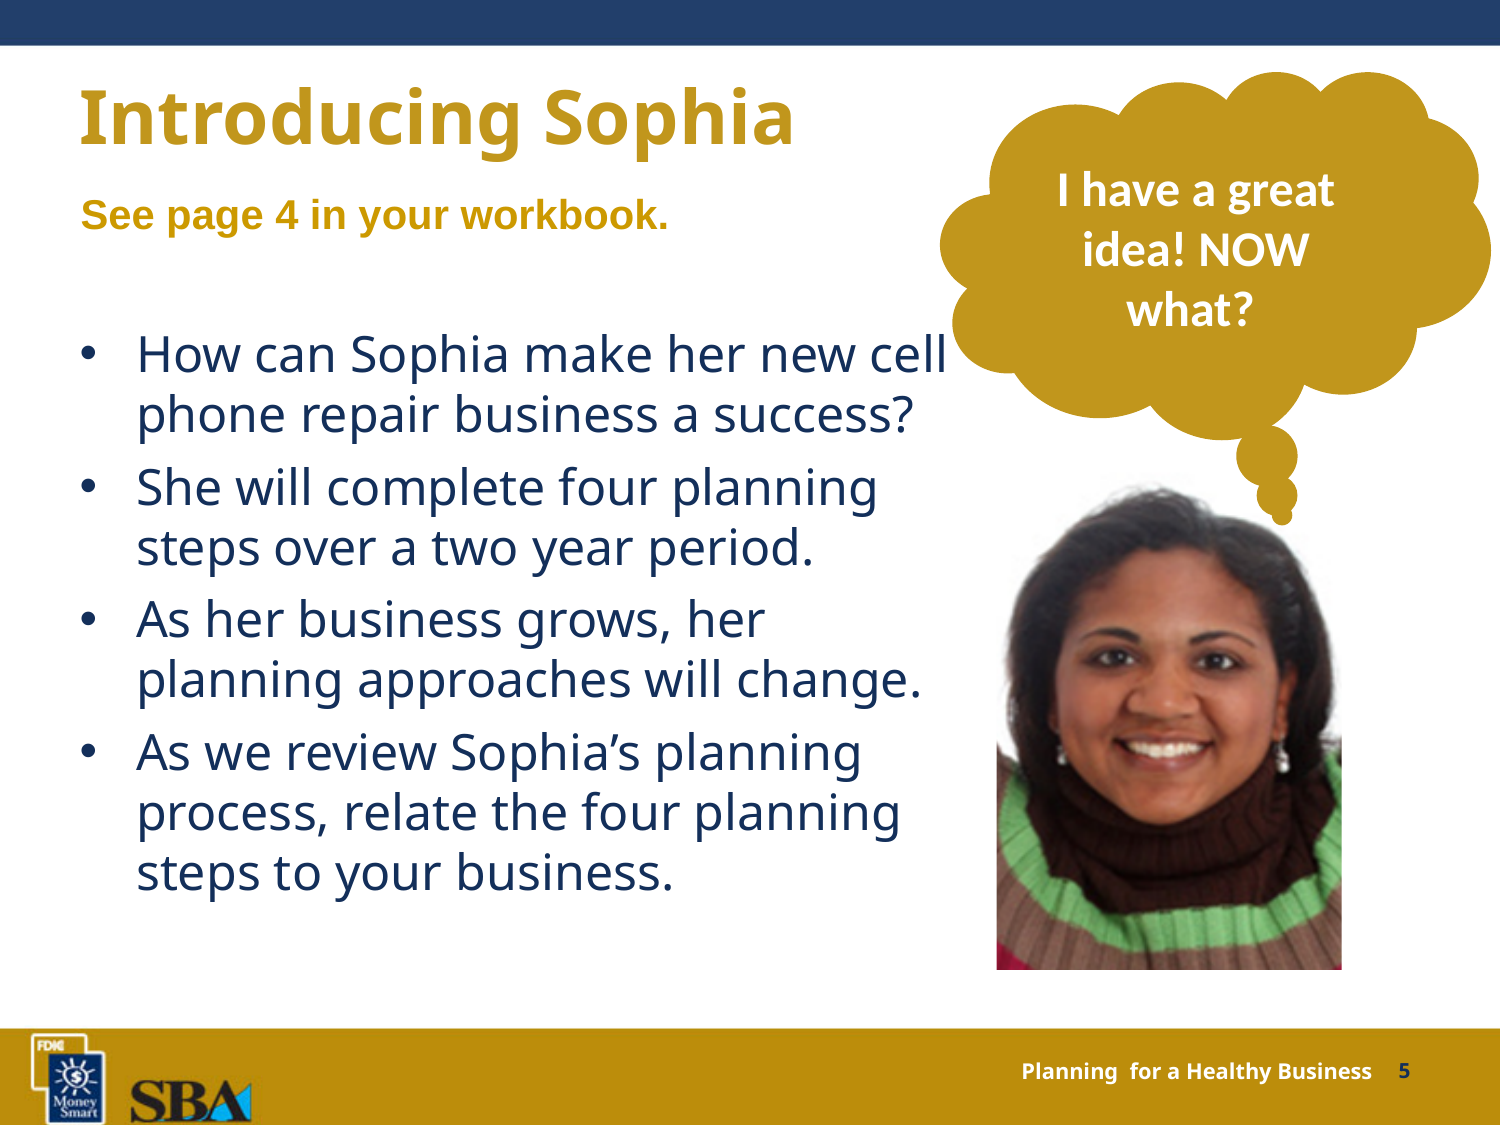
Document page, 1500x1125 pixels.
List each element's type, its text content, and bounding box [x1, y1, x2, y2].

text_box I have a great idea! NOW what? [937, 69, 1494, 457]
list How can Sophia make her new cell phone repair business a success? She will complete four planning steps over a two year period. As her business grows, her planning approaches will change. As we review Sophia’s planning process, relate the four planning steps to your business. [64, 233, 997, 991]
title Introducing Sophia [64, 62, 1415, 163]
text_box See page 4 in your workbook. [65, 180, 816, 246]
picture [0, 0, 1500, 1125]
